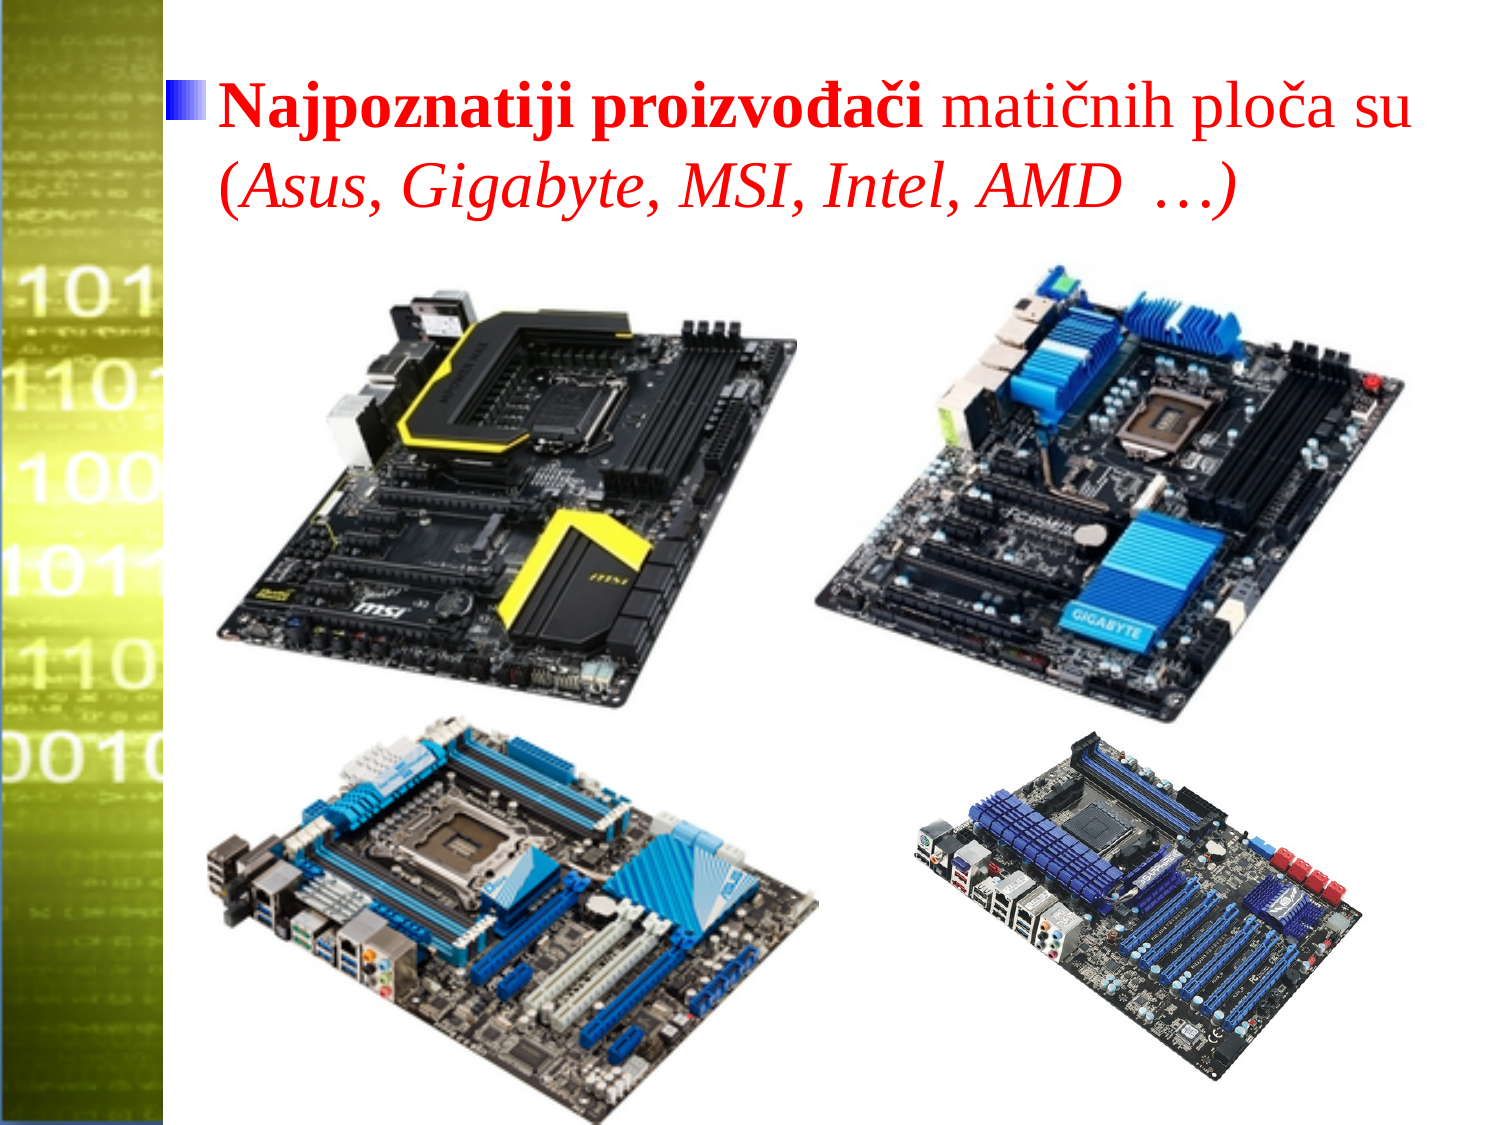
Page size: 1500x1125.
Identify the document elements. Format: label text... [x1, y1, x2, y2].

picture [0, 0, 210, 1125]
picture [206, 243, 1418, 1125]
list Najpoznatiji proizvođači matičnih ploča su (Asus, Gigabyte, MSI, Intel, AMD …) [166, 52, 1500, 811]
